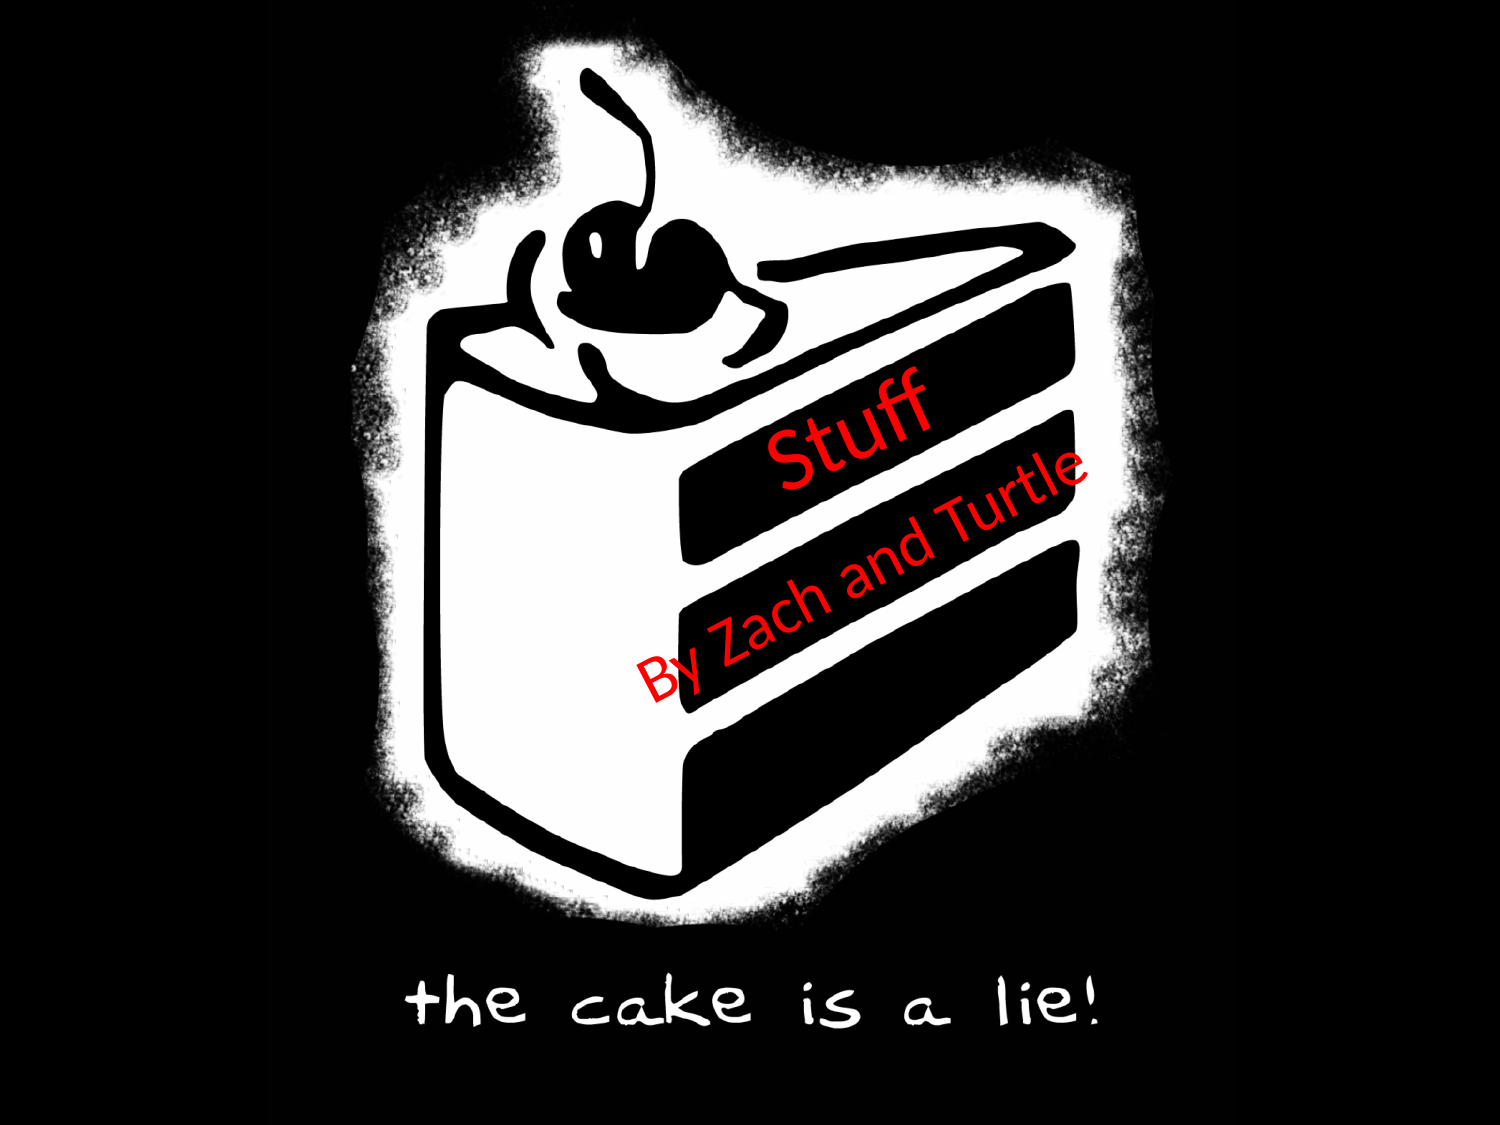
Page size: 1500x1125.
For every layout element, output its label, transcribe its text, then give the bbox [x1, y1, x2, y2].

picture [0, 0, 1500, 1125]
subtitle By Zach and Turtle [600, 400, 1123, 738]
title Stuff [708, 317, 988, 535]
